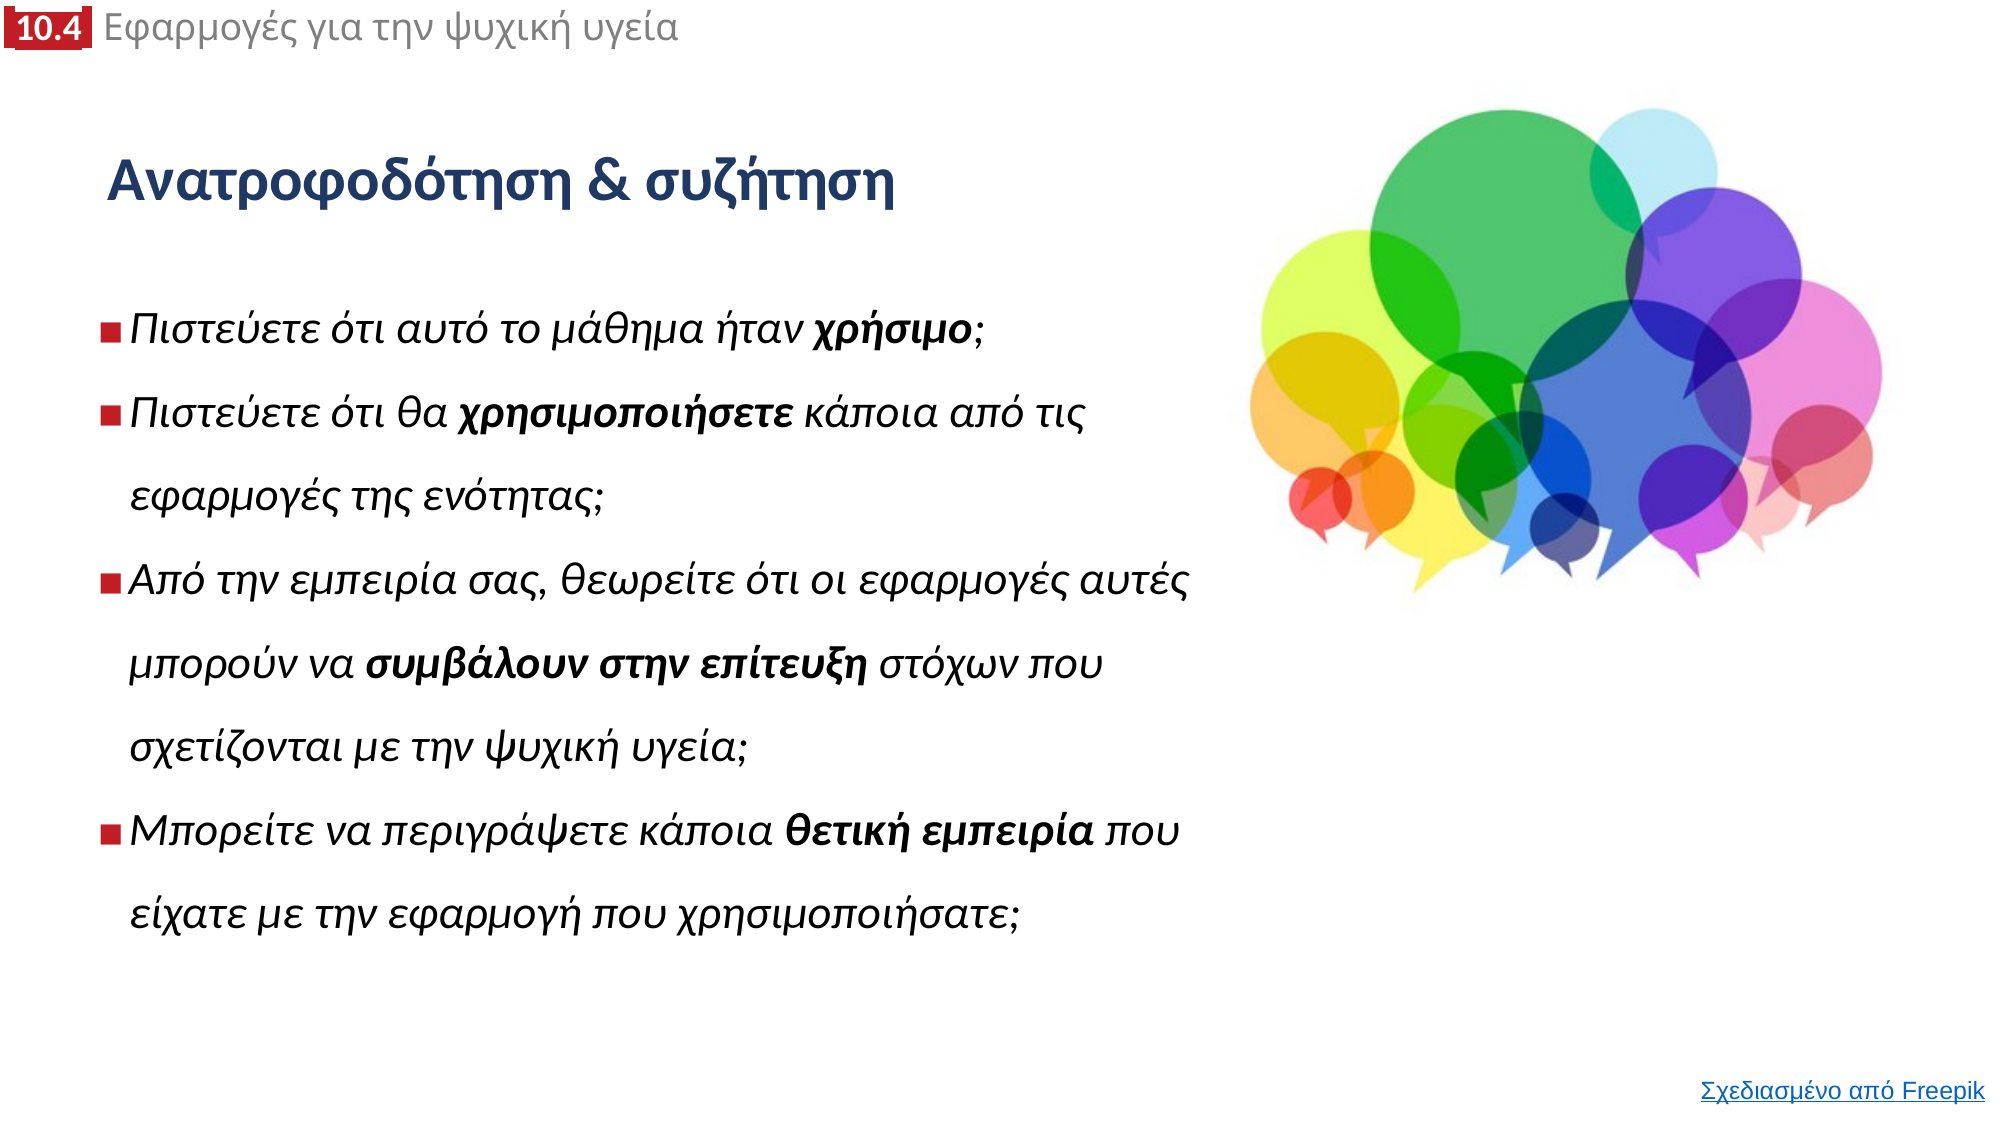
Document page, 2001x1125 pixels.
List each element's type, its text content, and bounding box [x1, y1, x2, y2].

title Ανατροφοδότηση & συζήτηση [92, 120, 1208, 240]
text_box Πιστεύετε ότι αυτό το μάθημα ήταν χρήσιμο; Πιστεύετε ότι θα χρησιμοποιήσετε κάποια από τις εφαρμογές της ενότητας; Από την εμπειρία σας, θεωρείτε ότι οι εφαρμογές αυτές μπορούν να συμβάλουν στην επίτευξη στόχων που σχετίζονται με την ψυχική υγεία; Μπορείτε να περιγράψετε κάποια θετική εμπειρία που είχατε με την εφαρμογή που χρησιμοποιήσατε; [79, 261, 1215, 953]
text_box Σχεδιασμένο από Freepik [989, 1066, 2000, 1112]
picture [1213, 84, 1906, 617]
